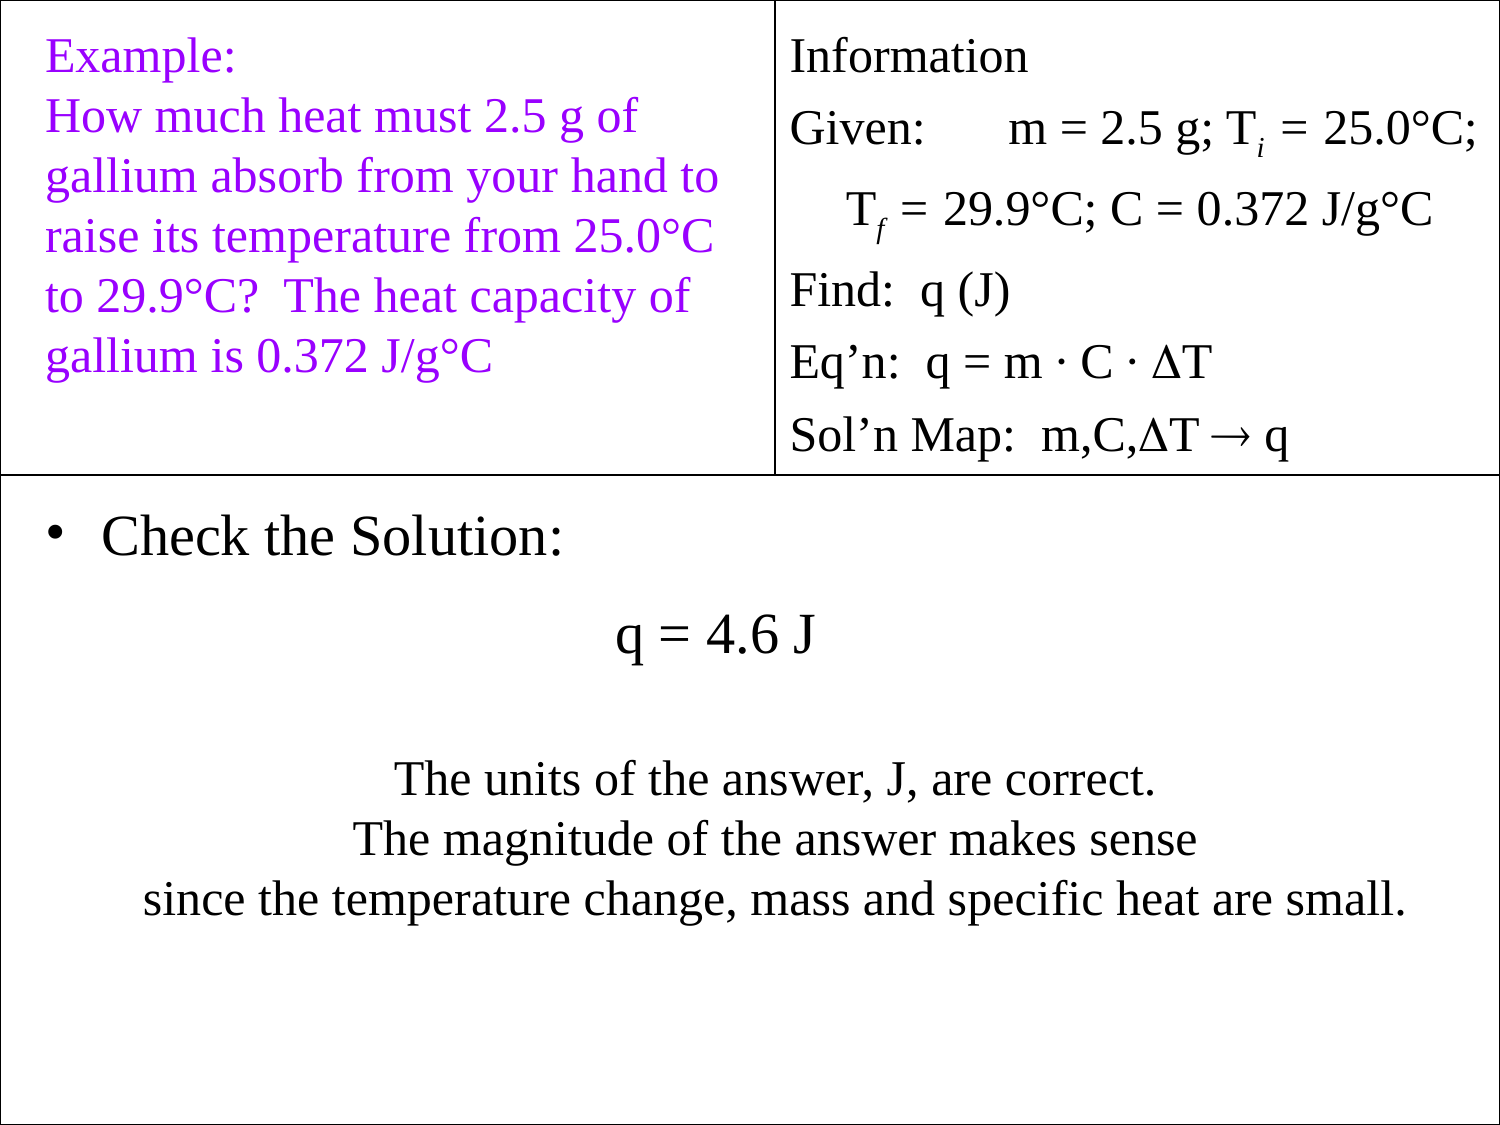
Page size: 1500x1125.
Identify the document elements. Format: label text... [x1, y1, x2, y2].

text_box Example: How much heat must 2.5 g of gallium absorb from your hand to raise its temperature from 25.0°C to 29.9°C? The heat capacity of gallium is 0.372 J/g°C [0, 0, 775, 475]
text_box The units of the answer, J, are correct. The magnitude of the answer makes sense since the temperature change, mass and specific heat are small. [128, 737, 1423, 933]
text_box q = 4.6 J [600, 587, 846, 673]
text_box Check the Solution: [0, 475, 1500, 1125]
text_box Information Given: m = 2.5 g; Ti = 25.0°C; Tf = 29.9°C; C = 0.372 J/g°C Find: q (J) Eq’n: q = m ∙ C ∙ T Sol’n Map: m,C,T  q [775, 0, 1500, 475]
